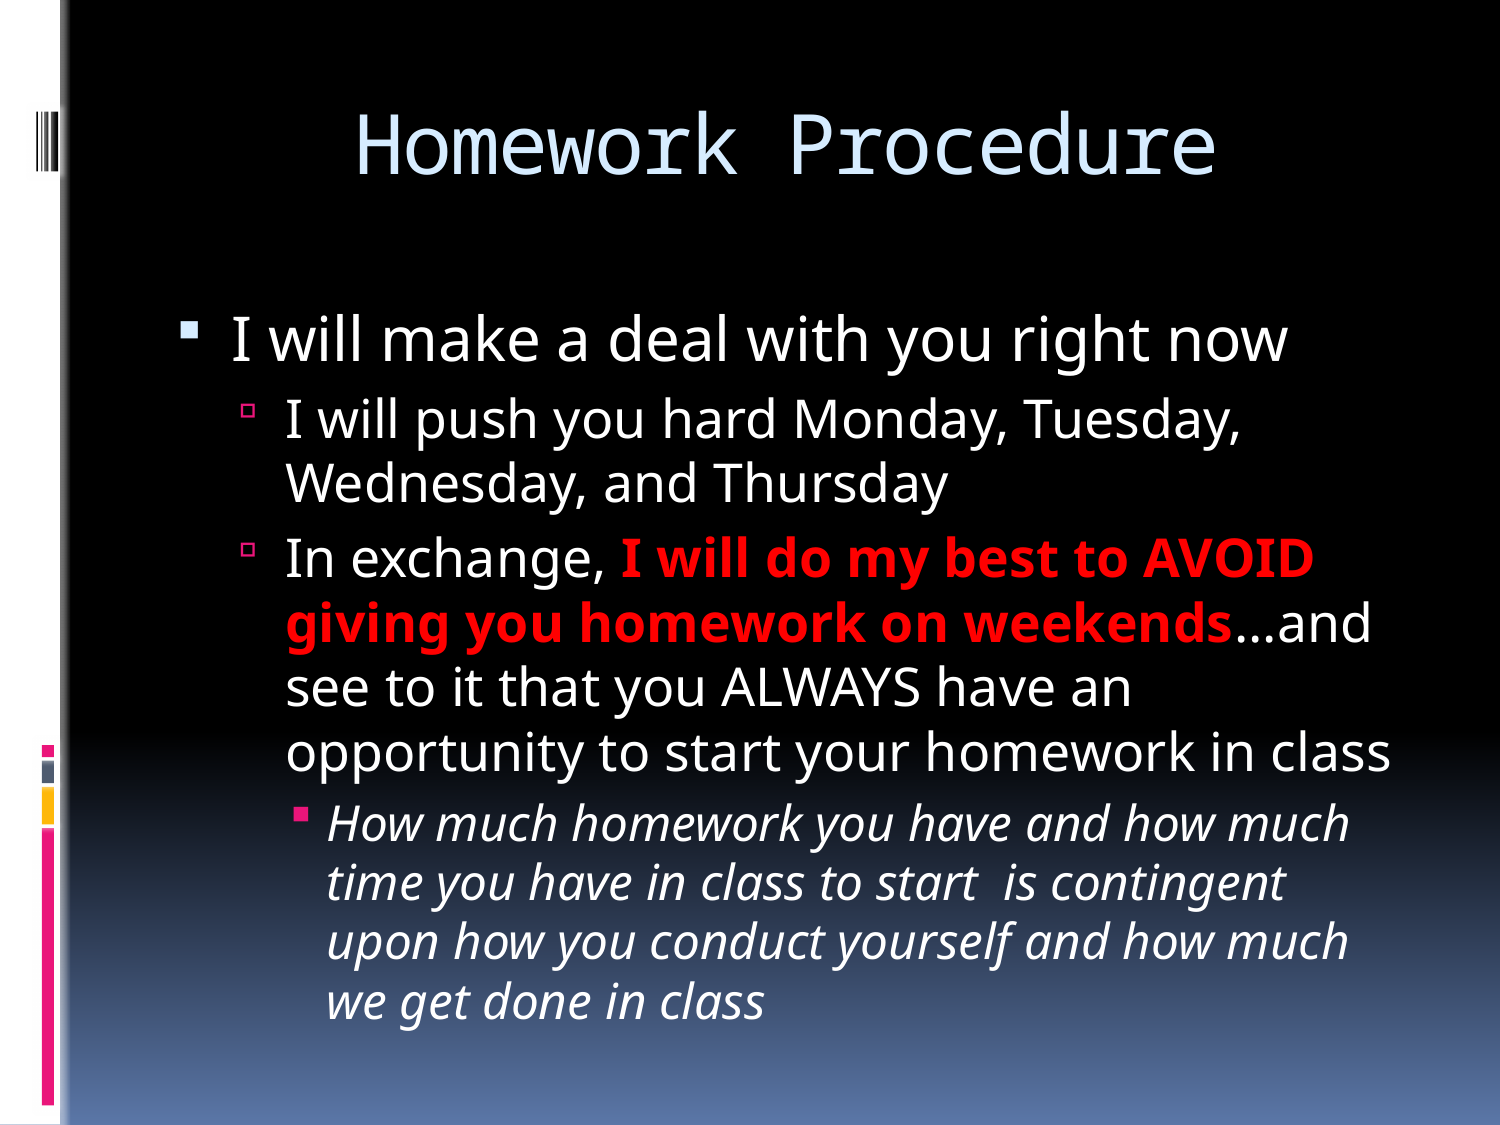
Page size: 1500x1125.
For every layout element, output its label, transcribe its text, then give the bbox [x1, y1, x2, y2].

title Homework Procedure [150, 83, 1425, 234]
list I will make a deal with you right now I will push you hard Monday, Tuesday, Wednesday, and Thursday In exchange, I will do my best to AVOID giving you homework on weekends…and see to it that you ALWAYS have an opportunity to start your homework in class How much homework you have and how much time you have in class to start is contingent upon how you conduct yourself and how much we get done in class [150, 292, 1425, 1043]
